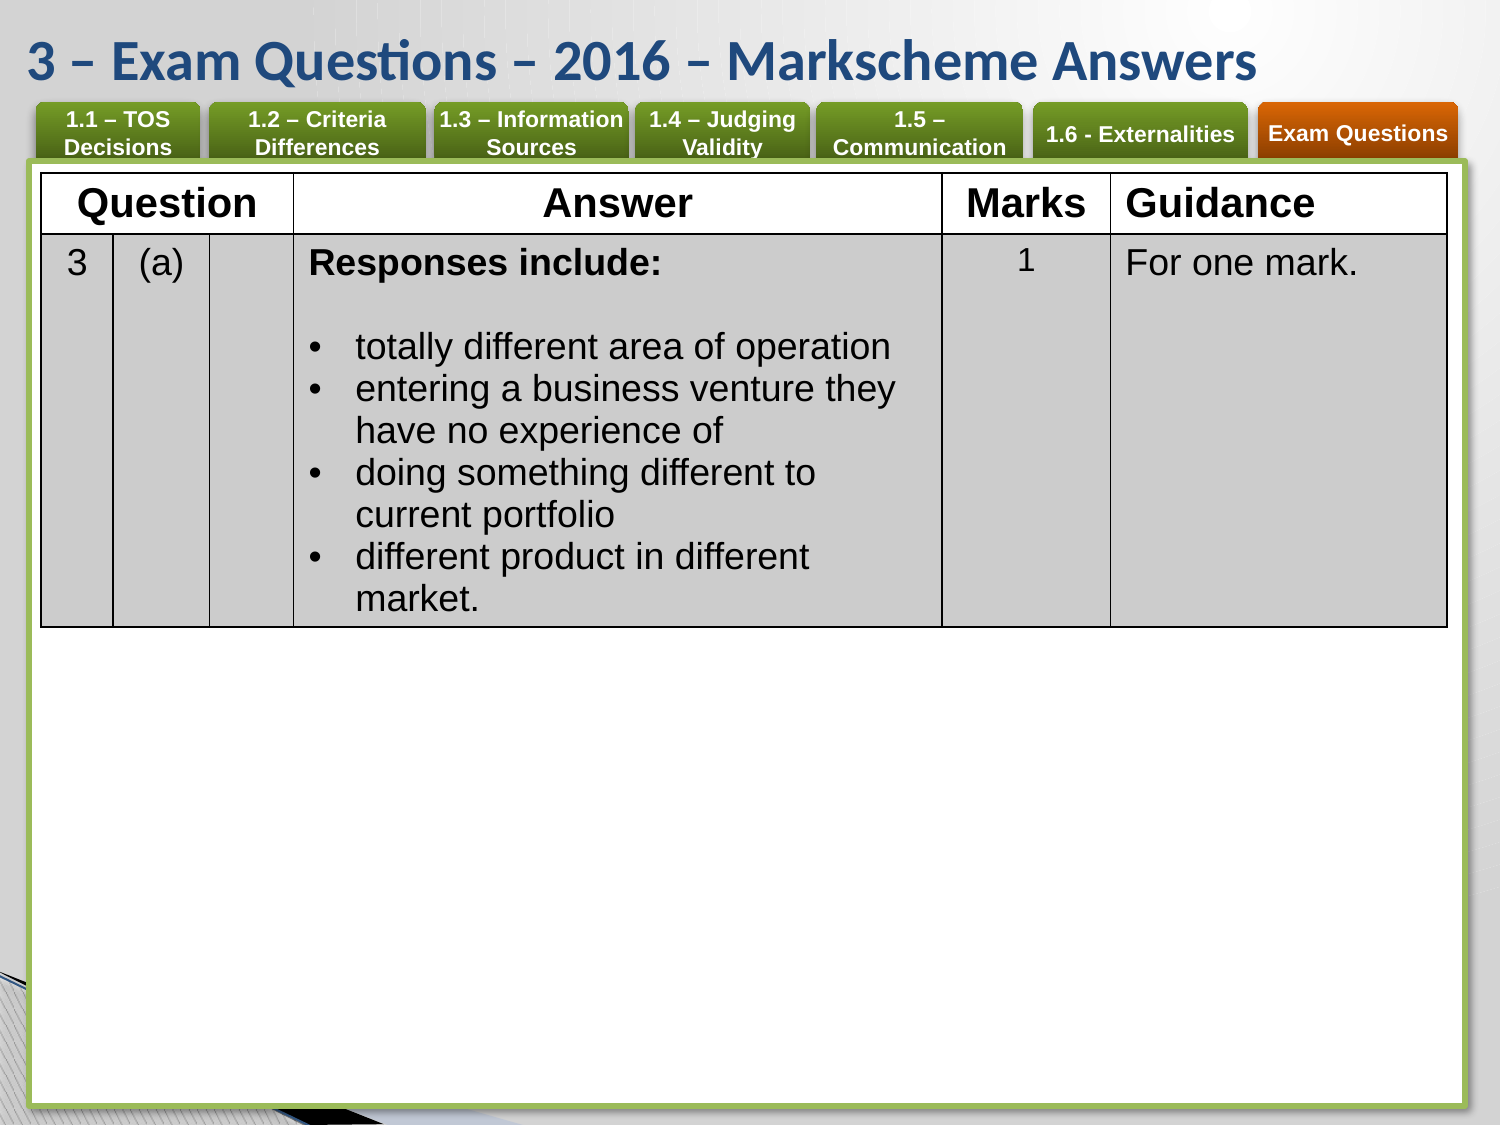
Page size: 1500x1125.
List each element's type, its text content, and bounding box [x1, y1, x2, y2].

title 3 – Exam Questions – 2016 – Markscheme Answers [11, 11, 1465, 102]
table_cell [210, 235, 293, 626]
table_cell For one mark. [1111, 235, 1446, 626]
table_header Guidance [1111, 174, 1446, 233]
table_cell 1 [943, 235, 1110, 626]
table_cell Responses include: totally different area of operation entering a business venture they have no experience of doing something different to current portfolio different product in different market. [294, 235, 941, 626]
table_cell 3 [42, 235, 112, 626]
table_header Marks [943, 174, 1110, 233]
table_cell (a) [114, 235, 209, 626]
table_header Answer [294, 174, 941, 233]
picture [281, 1114, 303, 1125]
table_header Question [42, 174, 293, 233]
